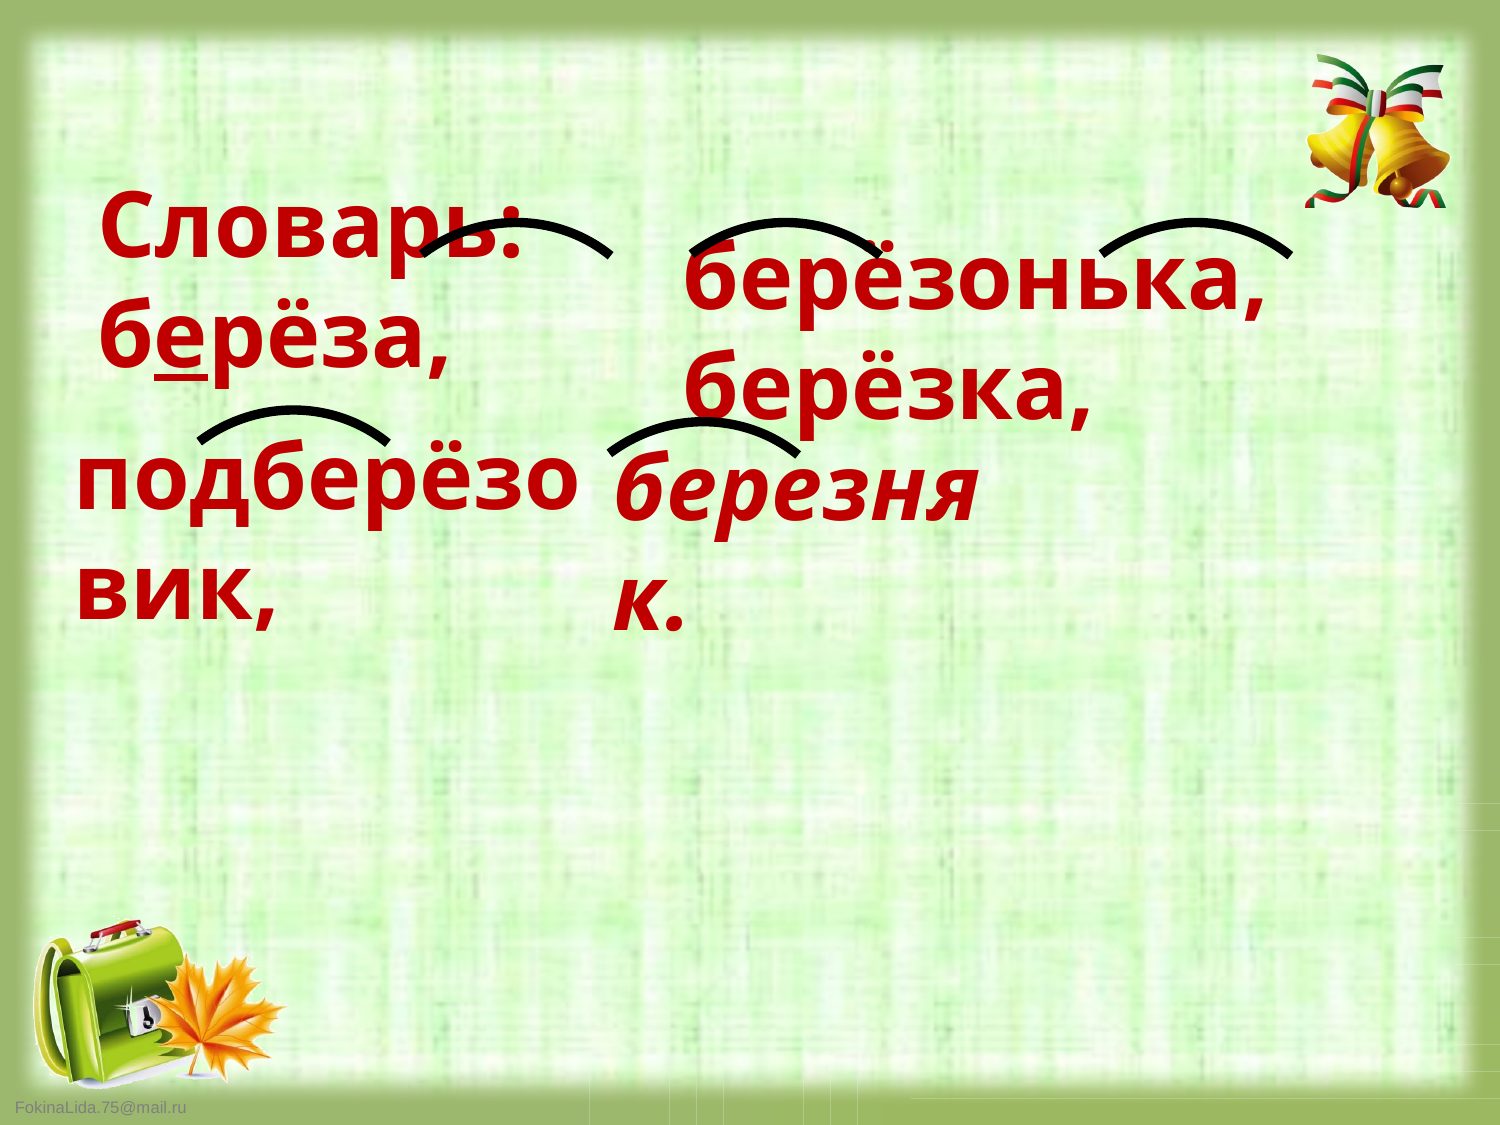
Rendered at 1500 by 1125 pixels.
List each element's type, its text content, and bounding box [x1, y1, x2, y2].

text_box [199, 410, 388, 562]
text_box подберёзовик, [58, 410, 607, 645]
text_box берёзонька, берёзка, [667, 210, 1442, 446]
text_box [691, 222, 881, 375]
text_box [609, 421, 799, 574]
text_box [421, 222, 611, 375]
text_box [1101, 222, 1291, 375]
picture [29, 49, 1456, 1096]
text_box березняк. [597, 421, 1046, 657]
title Словарь: берёза, [81, 175, 680, 376]
